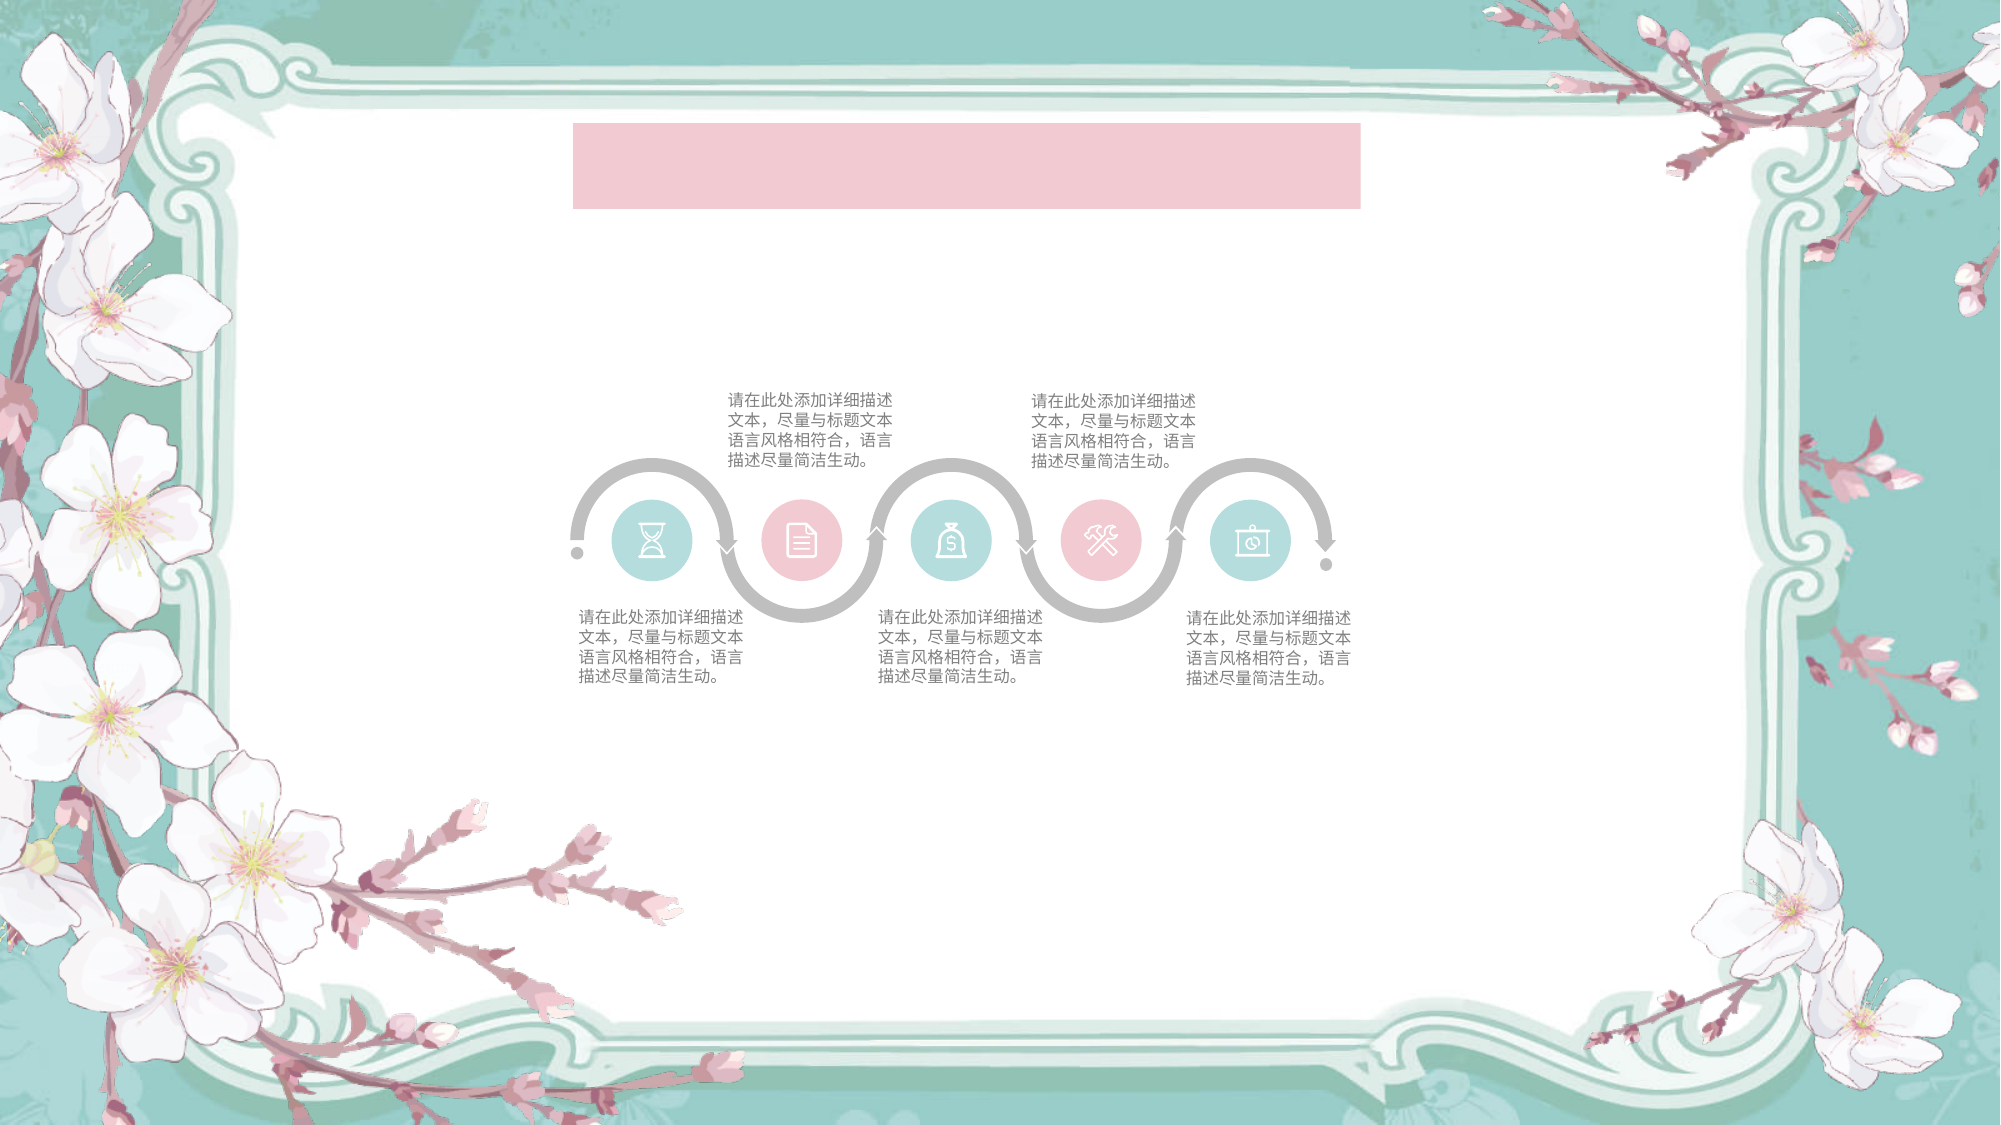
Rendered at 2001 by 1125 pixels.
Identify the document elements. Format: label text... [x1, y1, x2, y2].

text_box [611, 499, 693, 582]
picture [0, 0, 2000, 1125]
text_box 请在此处添加详细描述文本，尽量与标题文本语言风格相符合，语言描述尽量简洁生动。 [712, 383, 911, 457]
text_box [1060, 499, 1142, 582]
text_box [1209, 499, 1291, 582]
text_box 请在此处添加详细描述文本，尽量与标题文本语言风格相符合，语言描述尽量简洁生动。 [563, 599, 762, 694]
text_box 请在此处添加详细描述文本，尽量与标题文本语言风格相符合，语言描述尽量简洁生动。 [863, 623, 1061, 694]
text_box 请在此处添加详细描述文本，尽量与标题文本语言风格相符合，语言描述尽量简洁生动。 [1016, 384, 1214, 457]
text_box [761, 499, 843, 582]
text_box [910, 499, 992, 582]
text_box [570, 457, 1337, 623]
text_box 请在此处添加详细描述文本，尽量与标题文本语言风格相符合，语言描述尽量简洁生动。 [1171, 601, 1369, 695]
